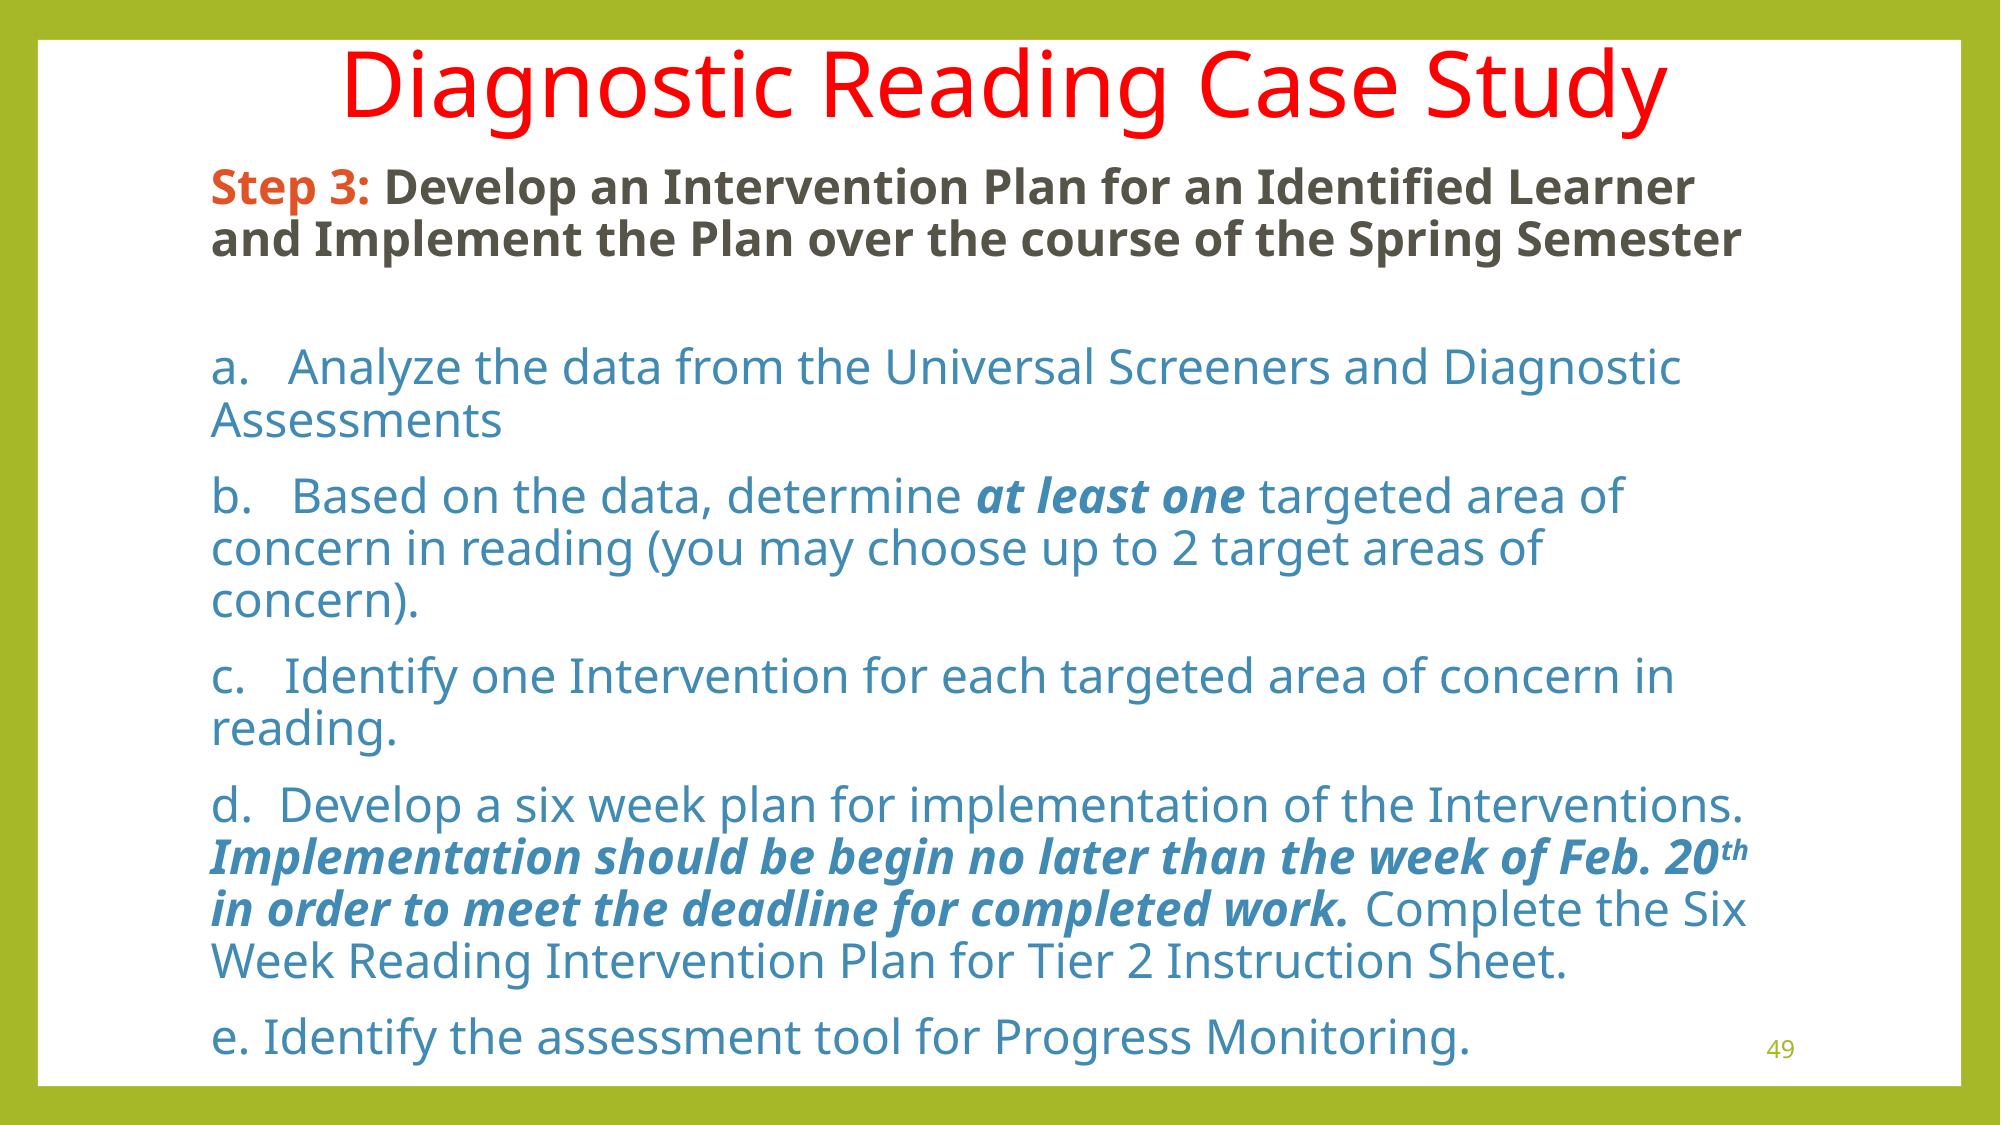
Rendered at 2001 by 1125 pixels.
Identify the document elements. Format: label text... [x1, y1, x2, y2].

list Step 3: Develop an Intervention Plan for an Identified Learner and Implement the Plan over the course of the Spring Semester a. Analyze the data from the Universal Screeners and Diagnostic Assessments b. Based on the data, determine at least one targeted area of concern in reading (you may choose up to 2 target areas of concern). c. Identify one Intervention for each targeted area of concern in reading. d. Develop a six week plan for implementation of the Interventions. Implementation should be begin no later than the week of Feb. 20th in order to meet the deadline for completed work. Complete the Six Week Reading Intervention Plan for Tier 2 Instruction Sheet. e. Identify the assessment tool for Progress Monitoring. [195, 155, 1782, 1125]
title Diagnostic Reading Case Study [324, 0, 1713, 155]
slide_number 49 [1530, 1020, 1811, 1081]
